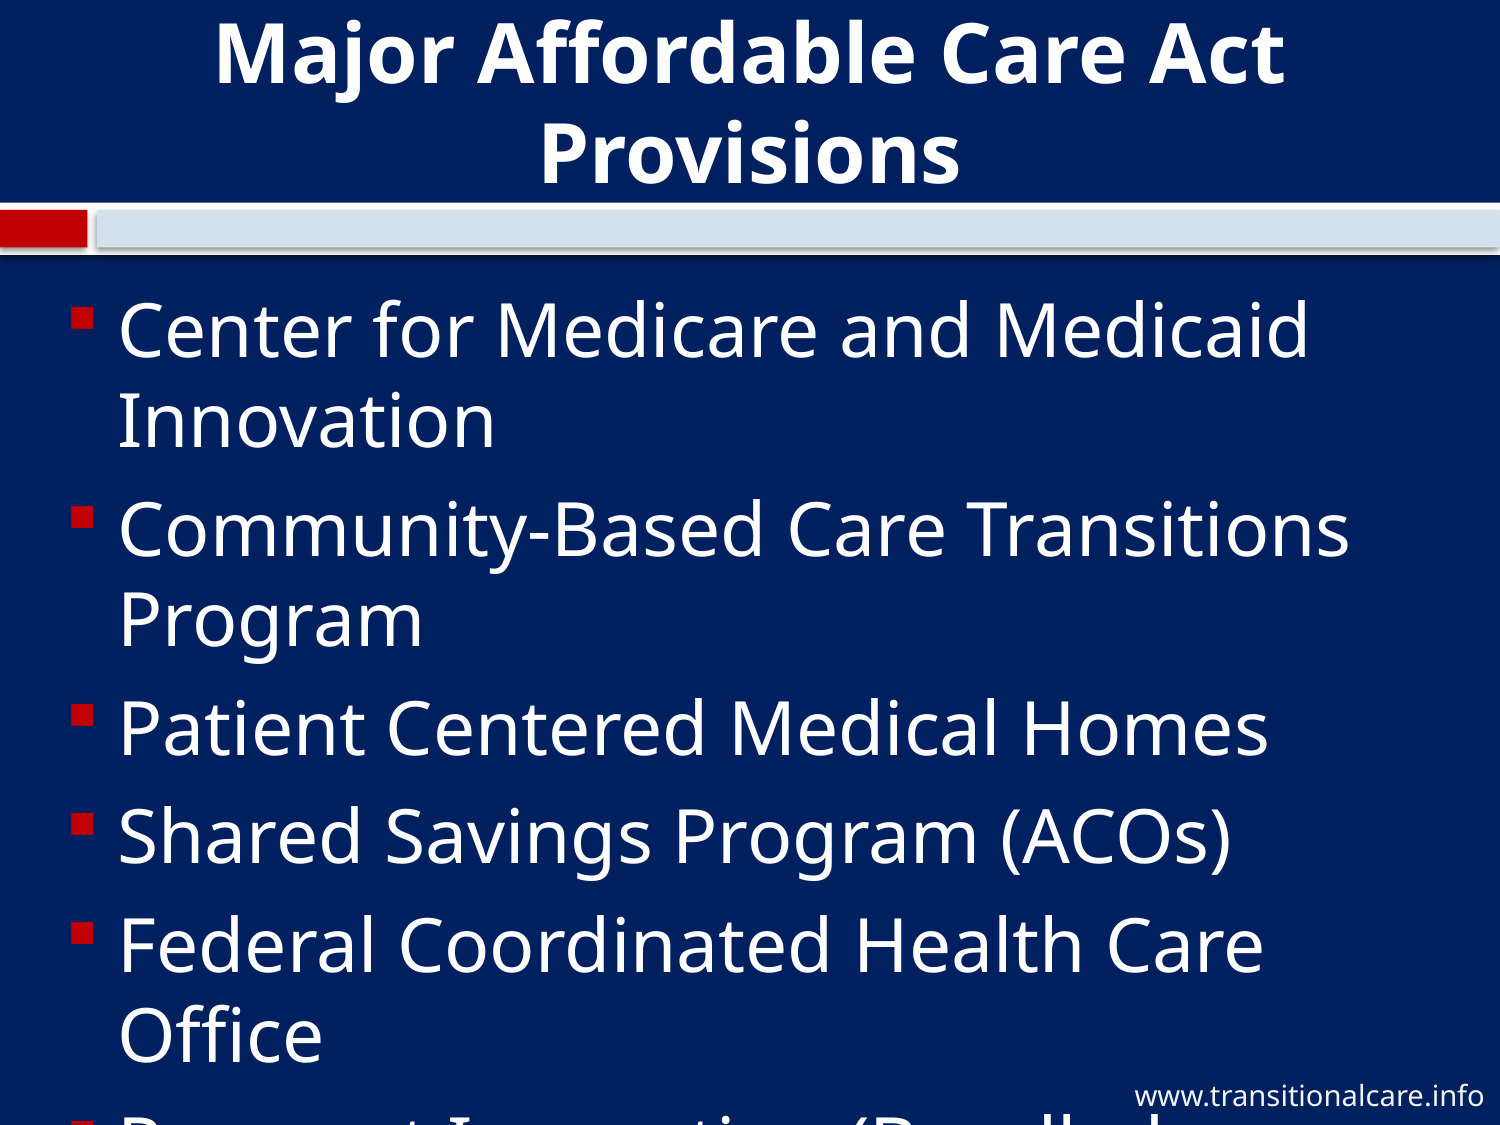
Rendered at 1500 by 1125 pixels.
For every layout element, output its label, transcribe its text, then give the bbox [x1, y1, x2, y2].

footer www.transitionalcare.info [610, 1065, 1500, 1125]
title Major Affordable Care Act Provisions [0, 0, 1500, 201]
list Center for Medicare and Medicaid Innovation Community-Based Care Transitions Program Patient Centered Medical Homes Shared Savings Program (ACOs) Federal Coordinated Health Care Office Payment Innovation (Bundled Payments) [49, 274, 1500, 1125]
